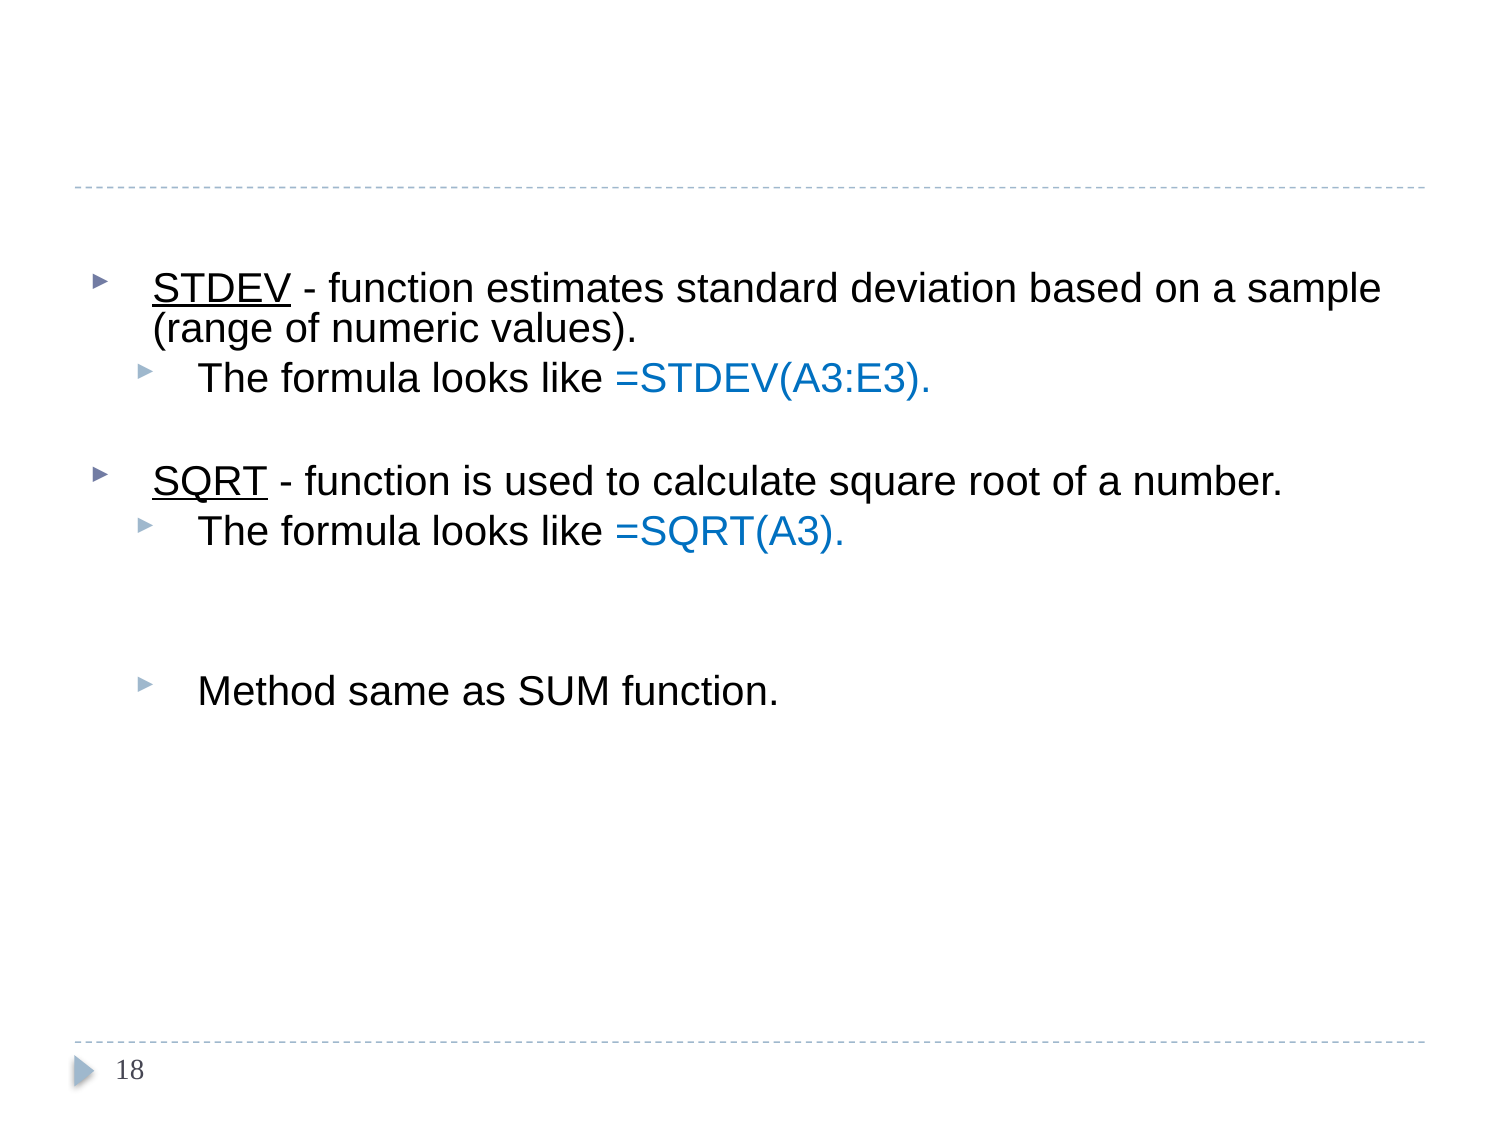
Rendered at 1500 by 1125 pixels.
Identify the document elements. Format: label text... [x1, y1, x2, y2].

slide_number 18 [100, 1042, 426, 1103]
list STDEV - function estimates standard deviation based on a sample (range of numeric values). The formula looks like =STDEV(A3:E3). SQRT - function is used to calculate square root of a number. The formula looks like =SQRT(A3). Method same as SUM function. [74, 199, 1426, 1011]
